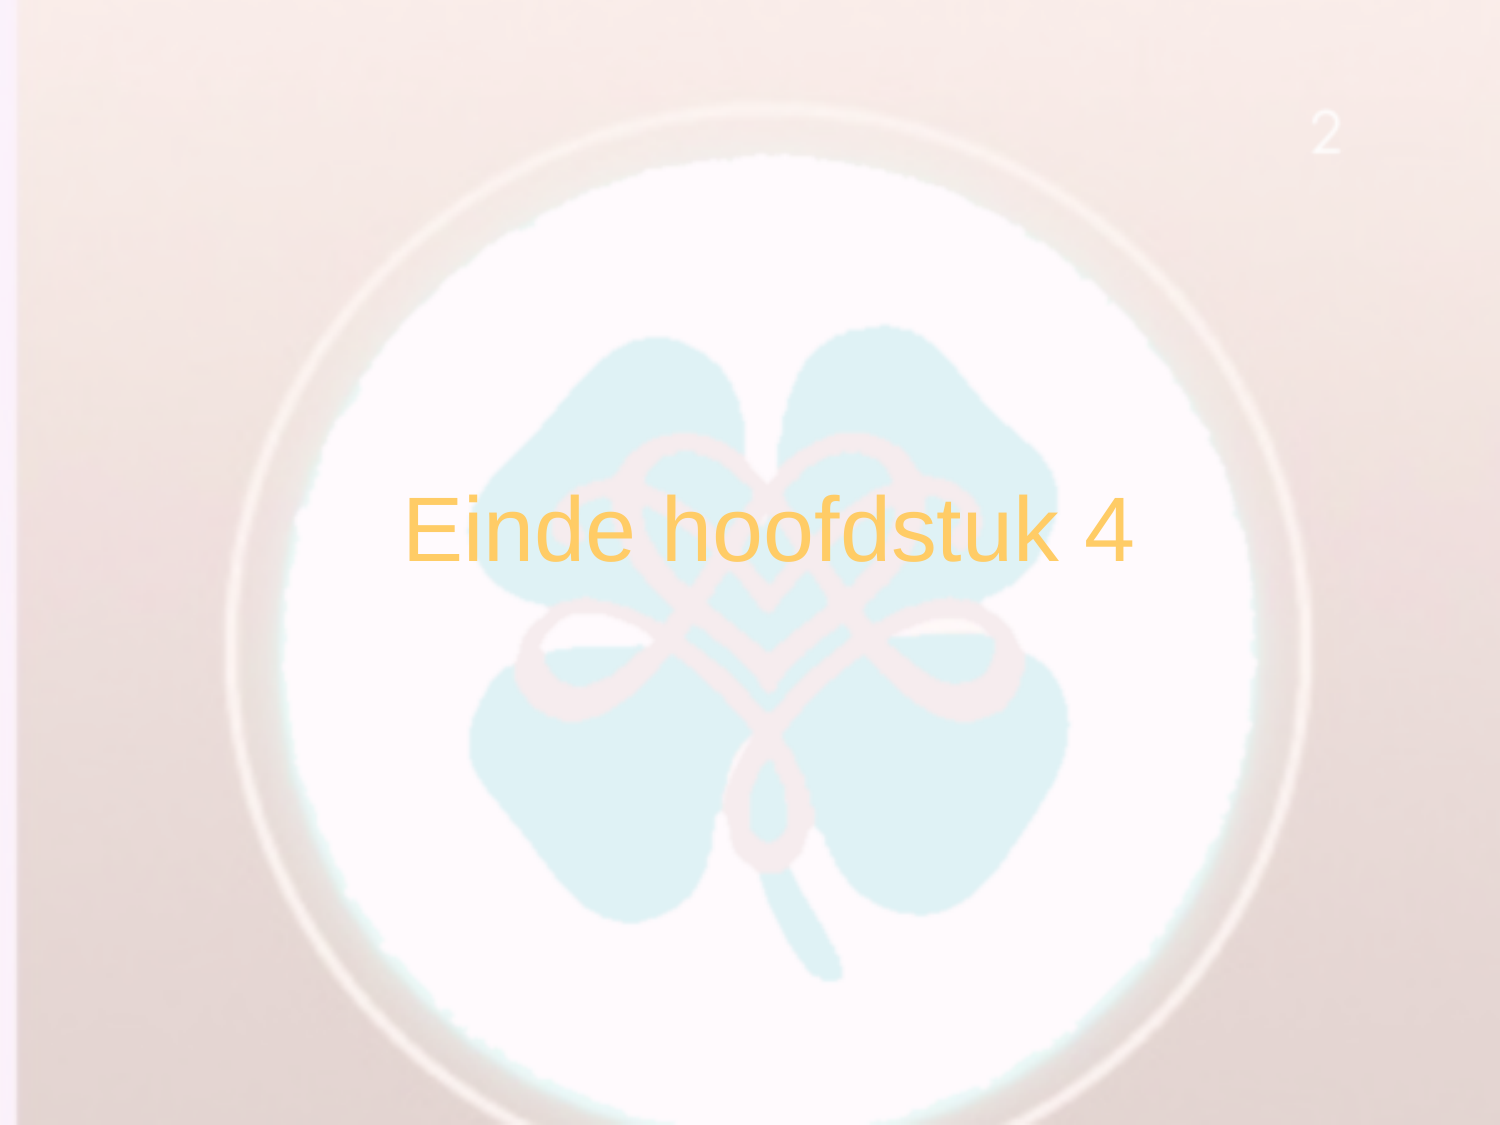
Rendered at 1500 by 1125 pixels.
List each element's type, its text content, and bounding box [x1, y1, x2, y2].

title Einde hoofdstuk 4 [99, 462, 1439, 588]
picture [0, 0, 1500, 1125]
